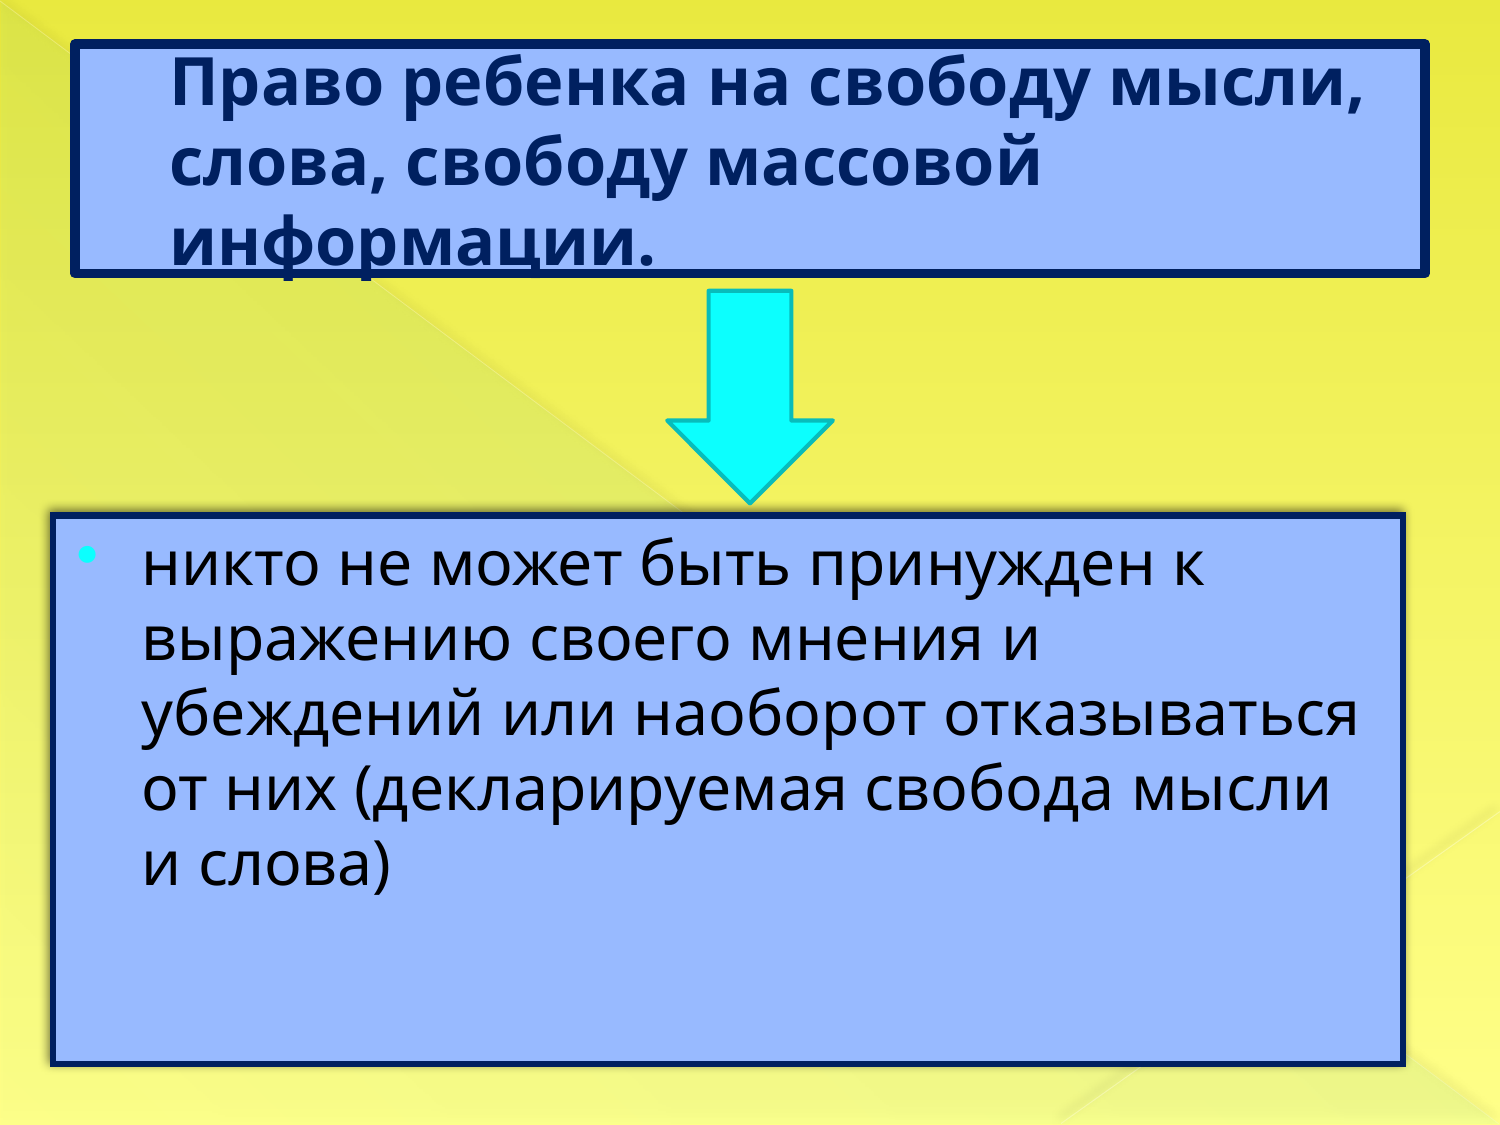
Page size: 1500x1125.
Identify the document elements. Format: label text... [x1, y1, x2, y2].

list никто не может быть принужден к выражению своего мнения и убеждений или наоборот отказываться от них (декларируемая свобода мысли и слова) [52, 515, 1404, 1065]
title Право ребенка на свободу мысли, слова, свободу массовой информации. [75, 43, 1425, 274]
text_box [665, 288, 835, 506]
